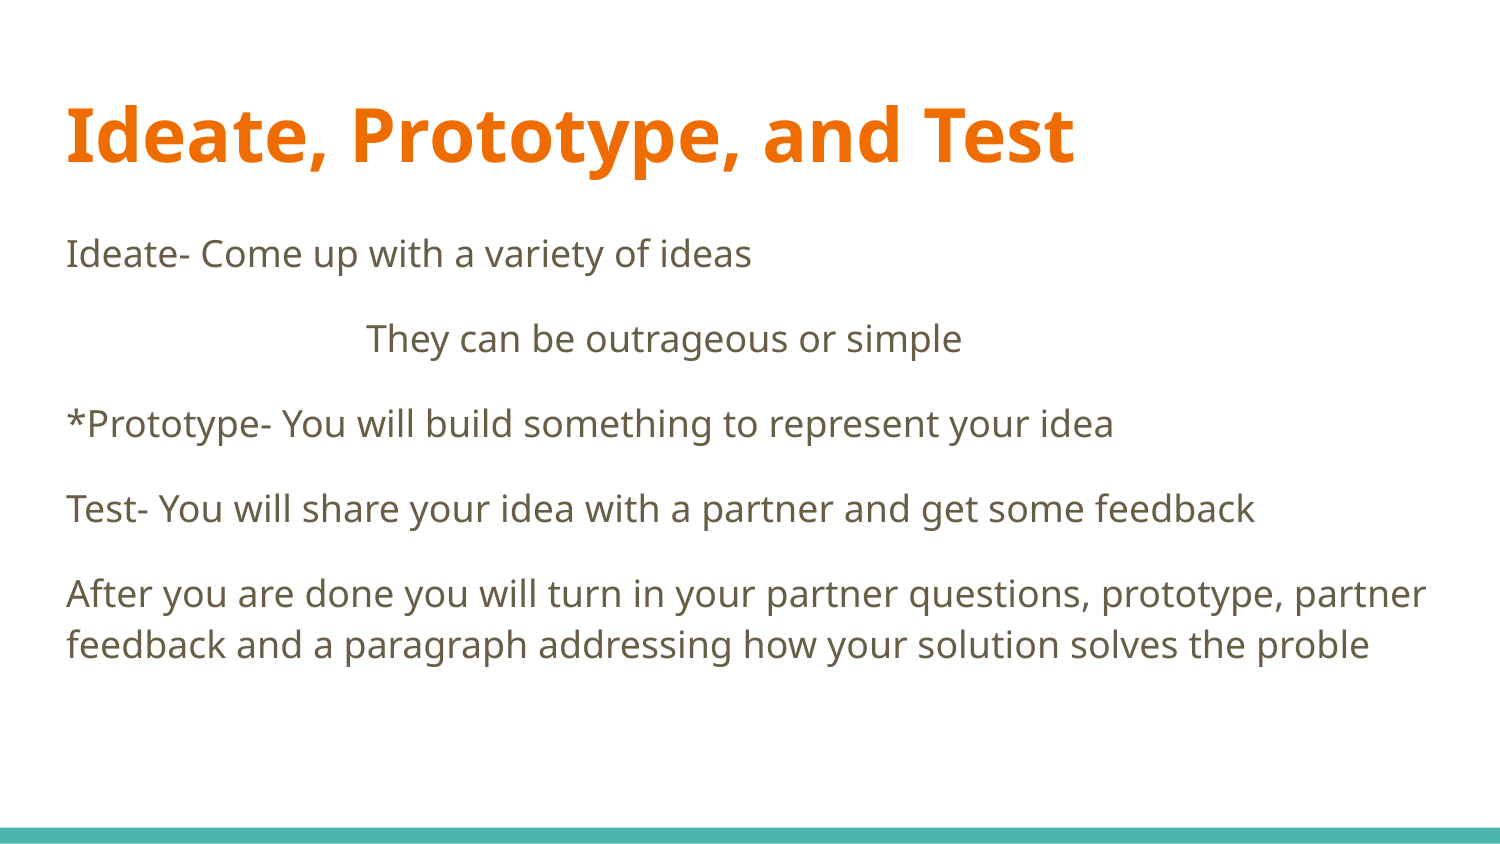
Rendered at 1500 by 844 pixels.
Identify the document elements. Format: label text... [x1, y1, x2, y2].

list Ideate- Come up with a variety of ideas They can be outrageous or simple *Prototype- You will build something to represent your idea Test- You will share your idea with a partner and get some feedback After you are done you will turn in your partner questions, prototype, partner feedback and a paragraph addressing how your solution solves the proble [51, 207, 1449, 750]
title Ideate, Prototype, and Test [51, 72, 1449, 189]
